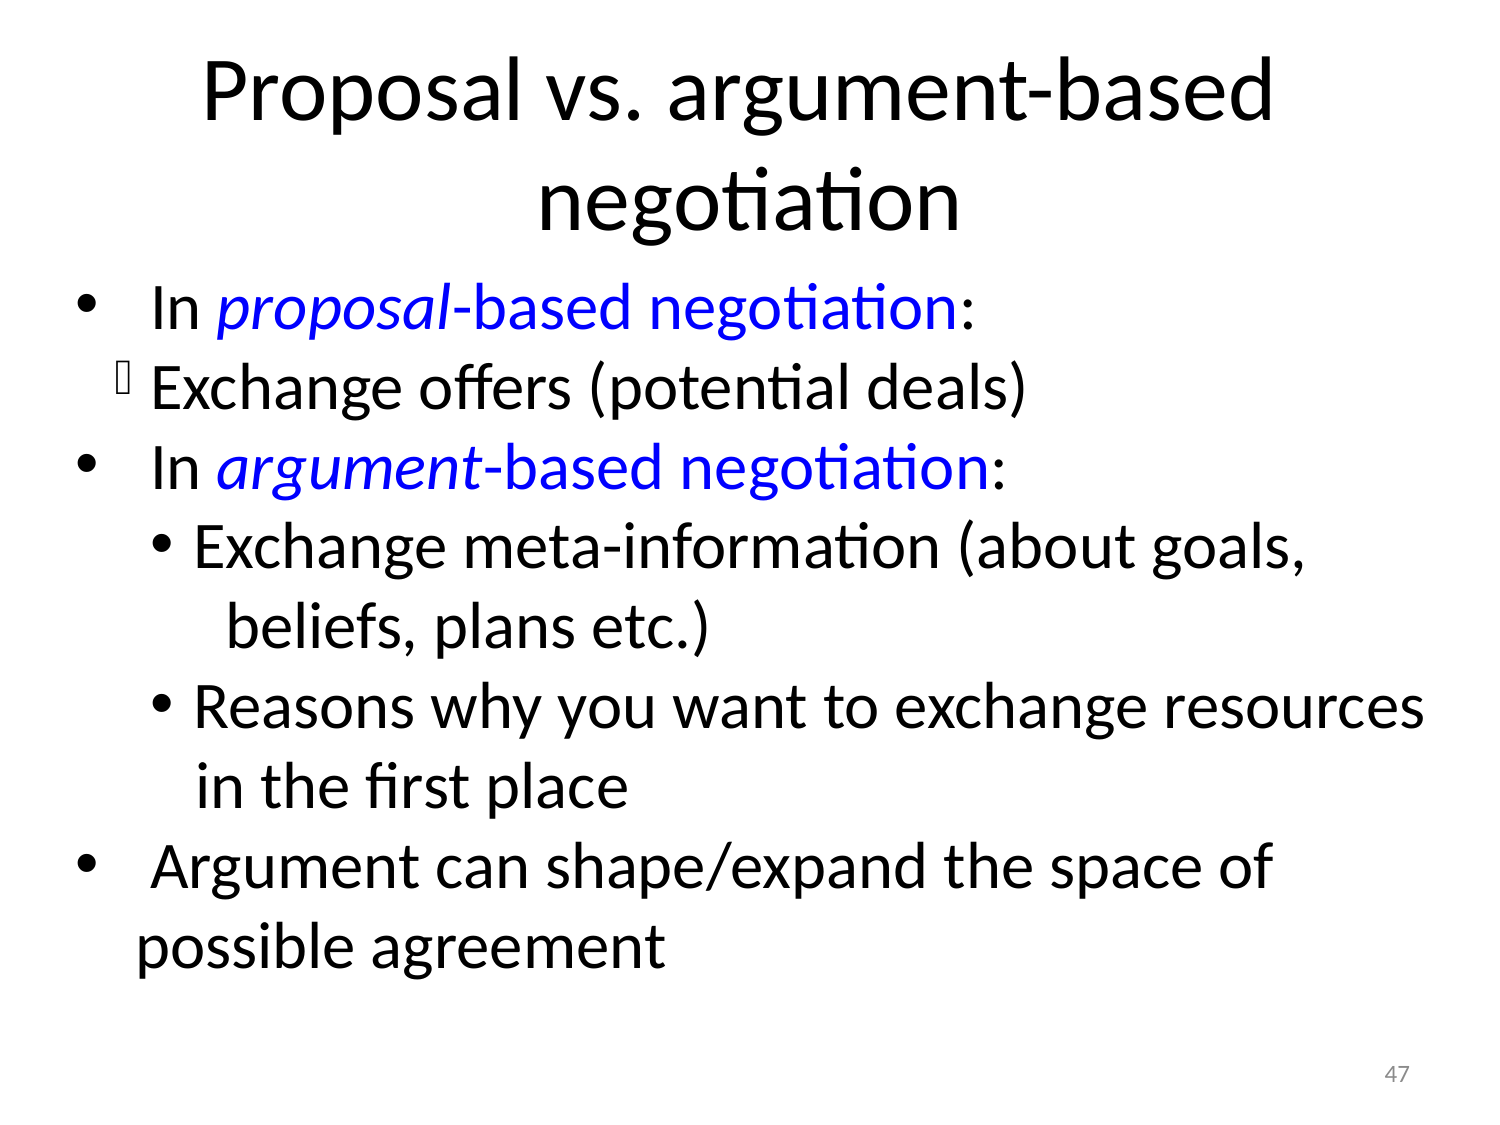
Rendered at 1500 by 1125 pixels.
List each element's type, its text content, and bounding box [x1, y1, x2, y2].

text_box Proposal vs. argument-based negotiation [75, 45, 1425, 233]
slide_number 47 [1074, 1042, 1425, 1103]
text_box In proposal-based negotiation: Exchange offers (potential deals) In argument-based negotiation: Exchange meta-information (about goals, beliefs, plans etc.) Reasons why you want to exchange resources in the first place Argument can shape/expand the space of possible agreement [75, 262, 1425, 1005]
